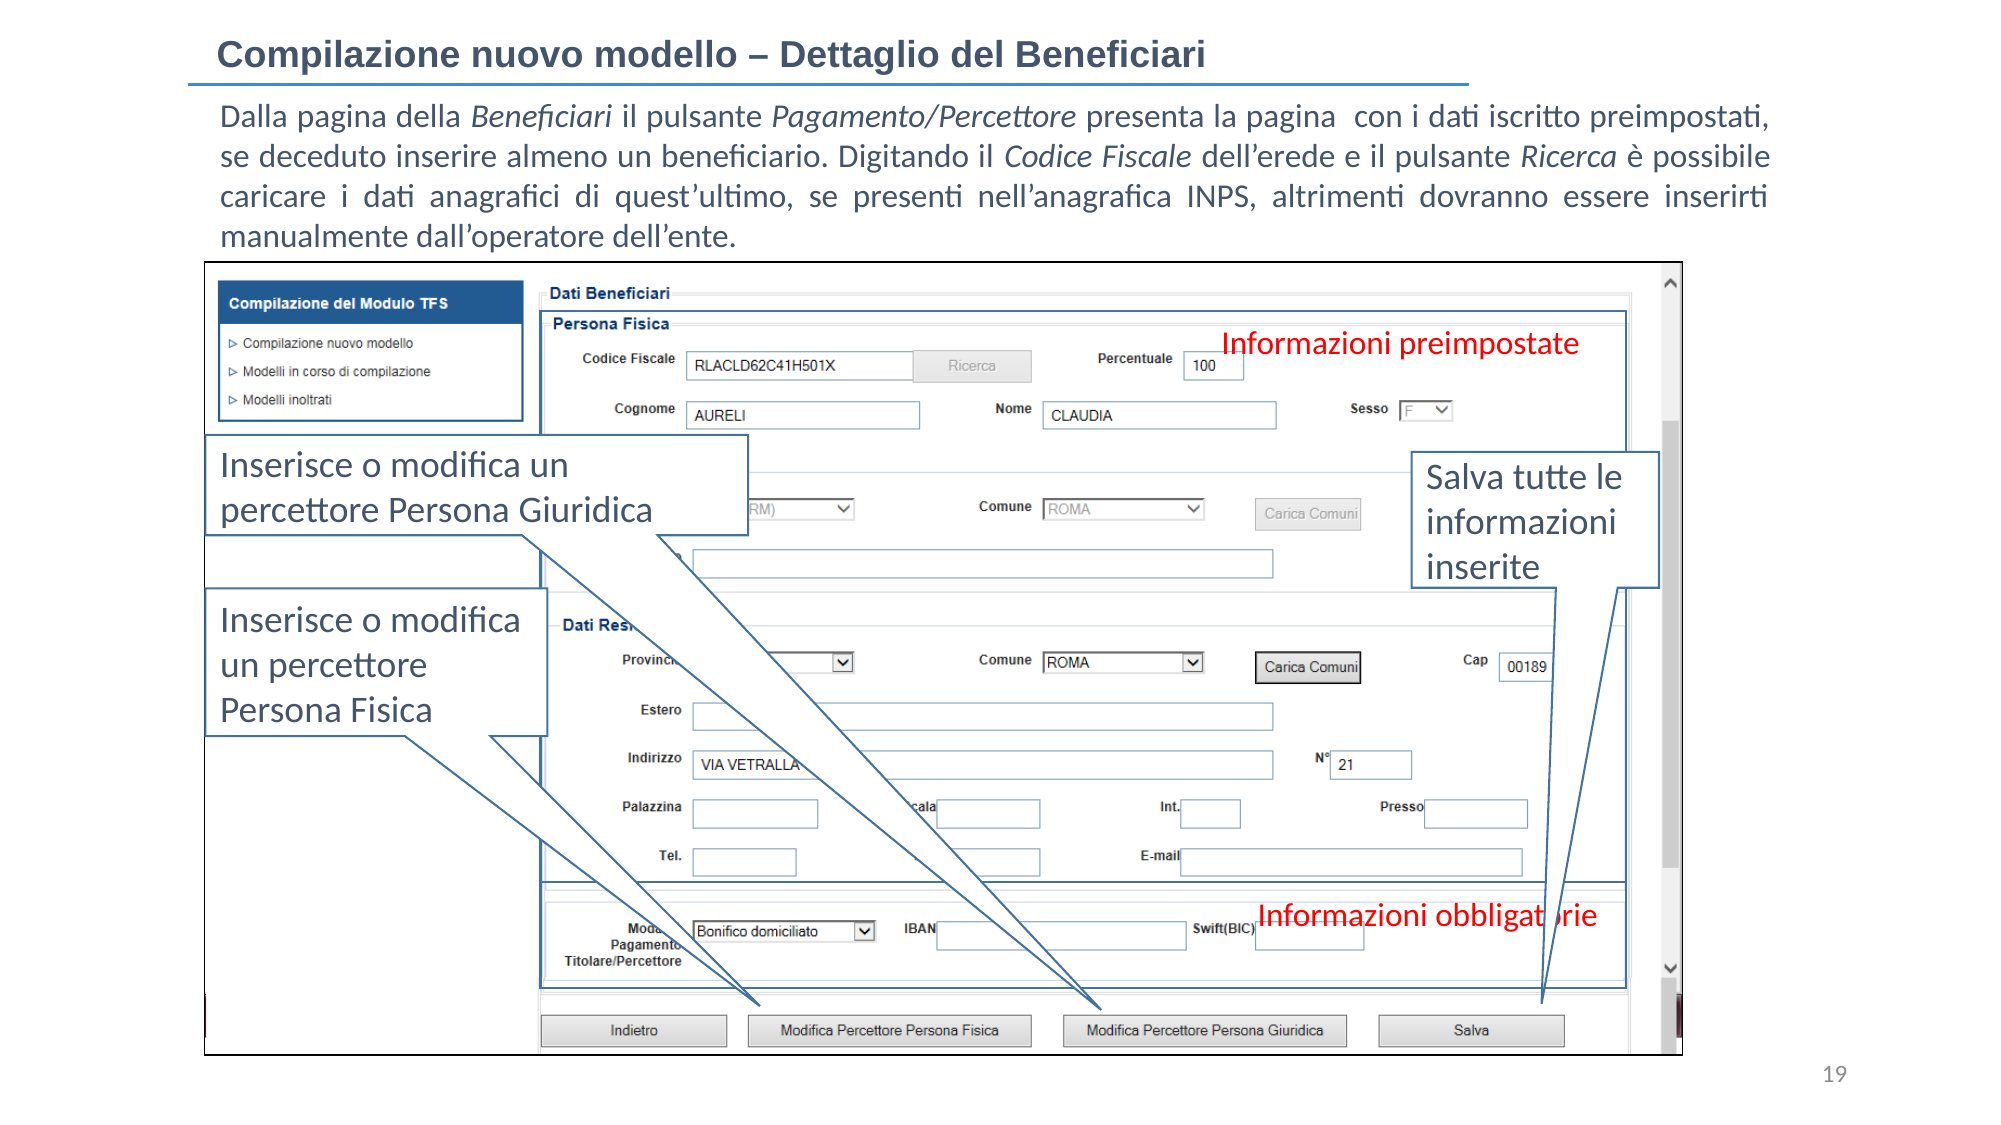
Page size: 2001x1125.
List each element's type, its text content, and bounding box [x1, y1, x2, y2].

picture [205, 262, 1682, 1055]
slide_number 19 [1412, 1042, 1863, 1103]
text_box Dalla pagina della Beneficiari il pulsante Pagamento/Percettore presenta la pagina con i dati iscritto preimpostati, se deceduto inserire almeno un beneficiario. Digitando il Codice Fiscale dell’erede e il pulsante Ricerca è possibile caricare i dati anagrafici di quest’ultimo, se presenti nell’anagrafica INPS, altrimenti dovranno essere inserirti manualmente dall’operatore dell’ente. [205, 87, 1786, 262]
text_box Compilazione nuovo modello – Dettaglio del Beneficiari [201, 22, 1223, 83]
